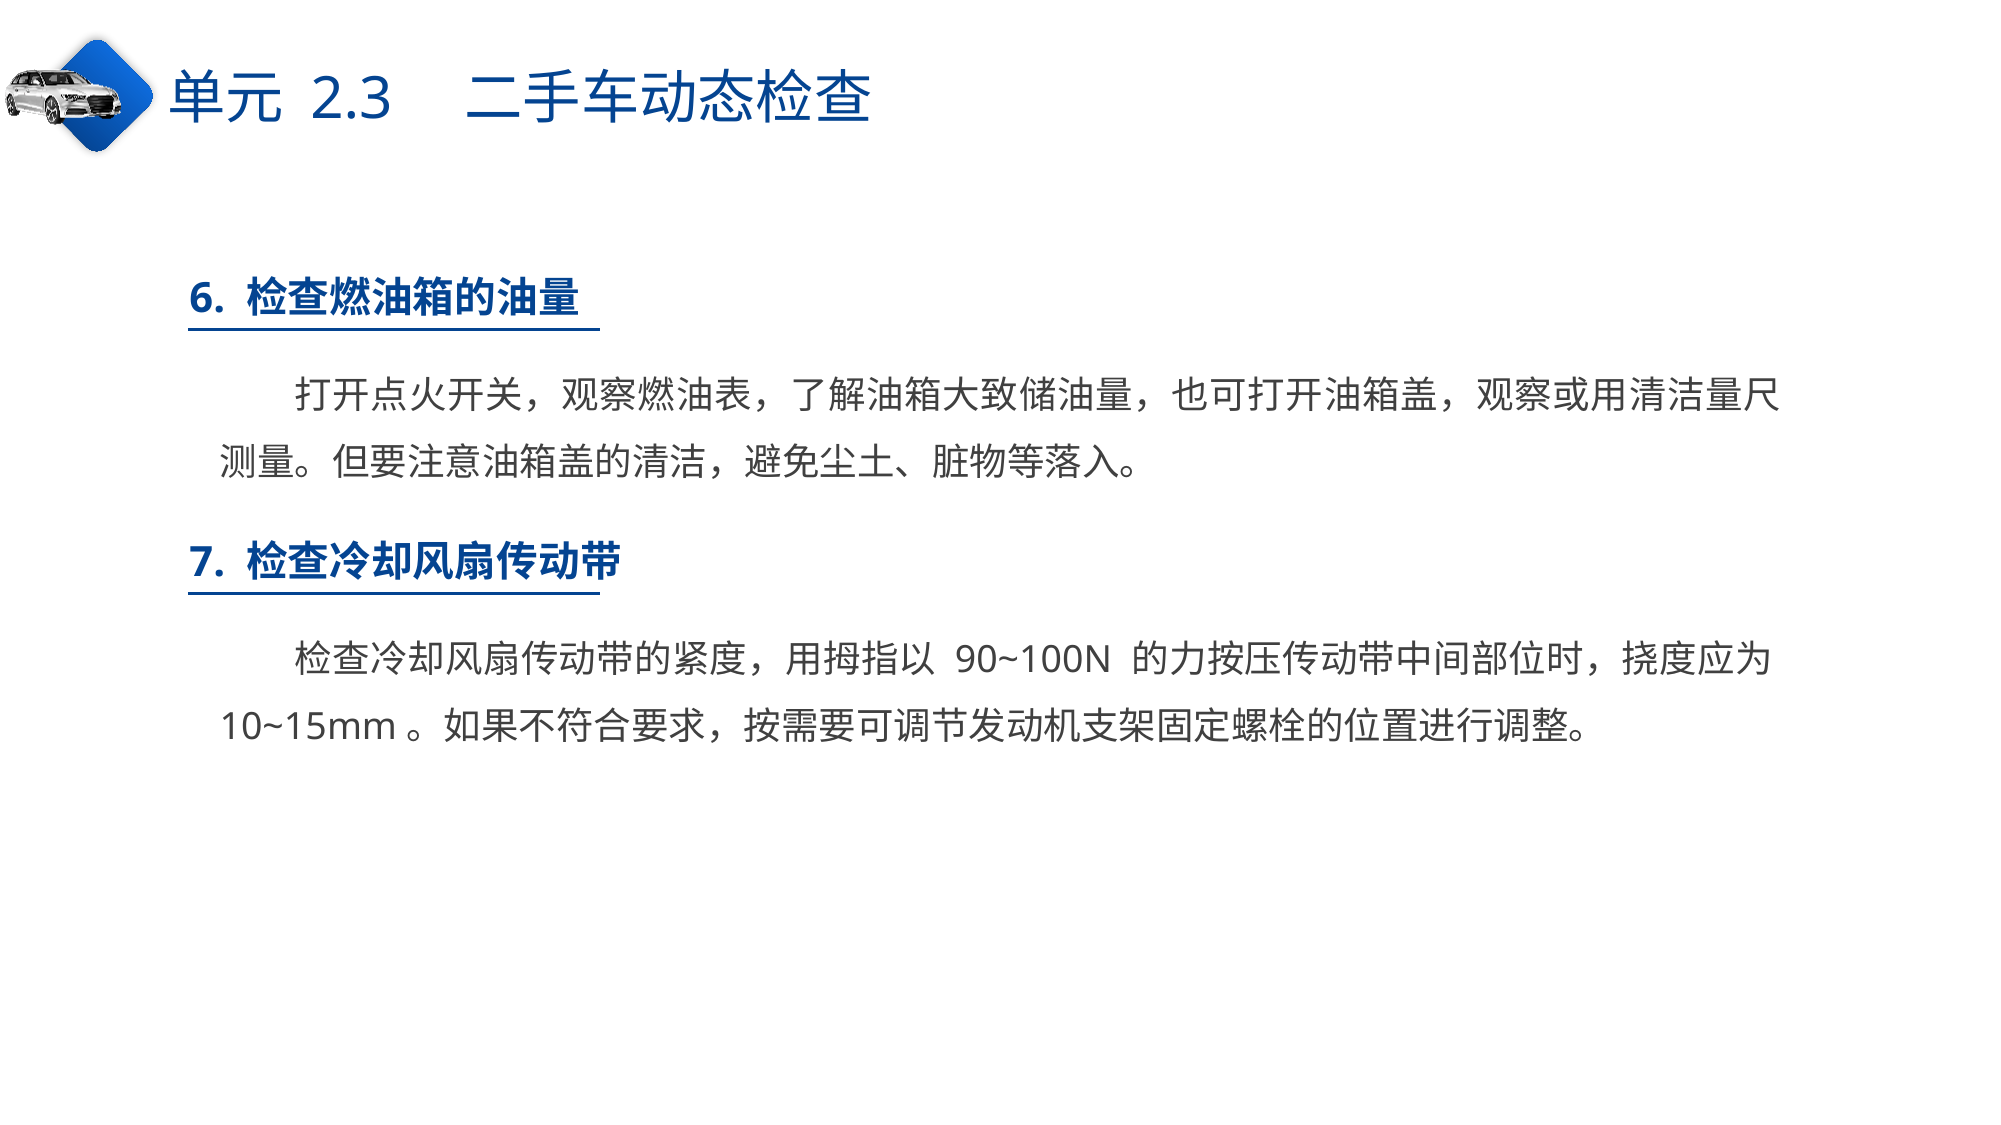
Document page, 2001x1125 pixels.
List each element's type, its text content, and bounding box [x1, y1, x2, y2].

text_box 单元 2.3 二手车动态检查 [152, 52, 888, 138]
picture [0, 31, 125, 157]
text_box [174, 263, 1330, 330]
text_box 打开点火开关，观察燃油表，了解油箱大致储油量，也可打开油箱盖，观察或用清洁量尺测量。但要注意油箱盖的清洁，避免尘土、脏物等落入。 [204, 340, 1797, 491]
text_box 检查冷却风扇传动带的紧度，用拇指以 90~100N 的力按压传动带中间部位时，挠度应为10~15mm。如果不符合要求，按需要可调节发动机支架固定螺栓的位置进行调整。 [204, 604, 1797, 755]
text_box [174, 527, 1330, 594]
